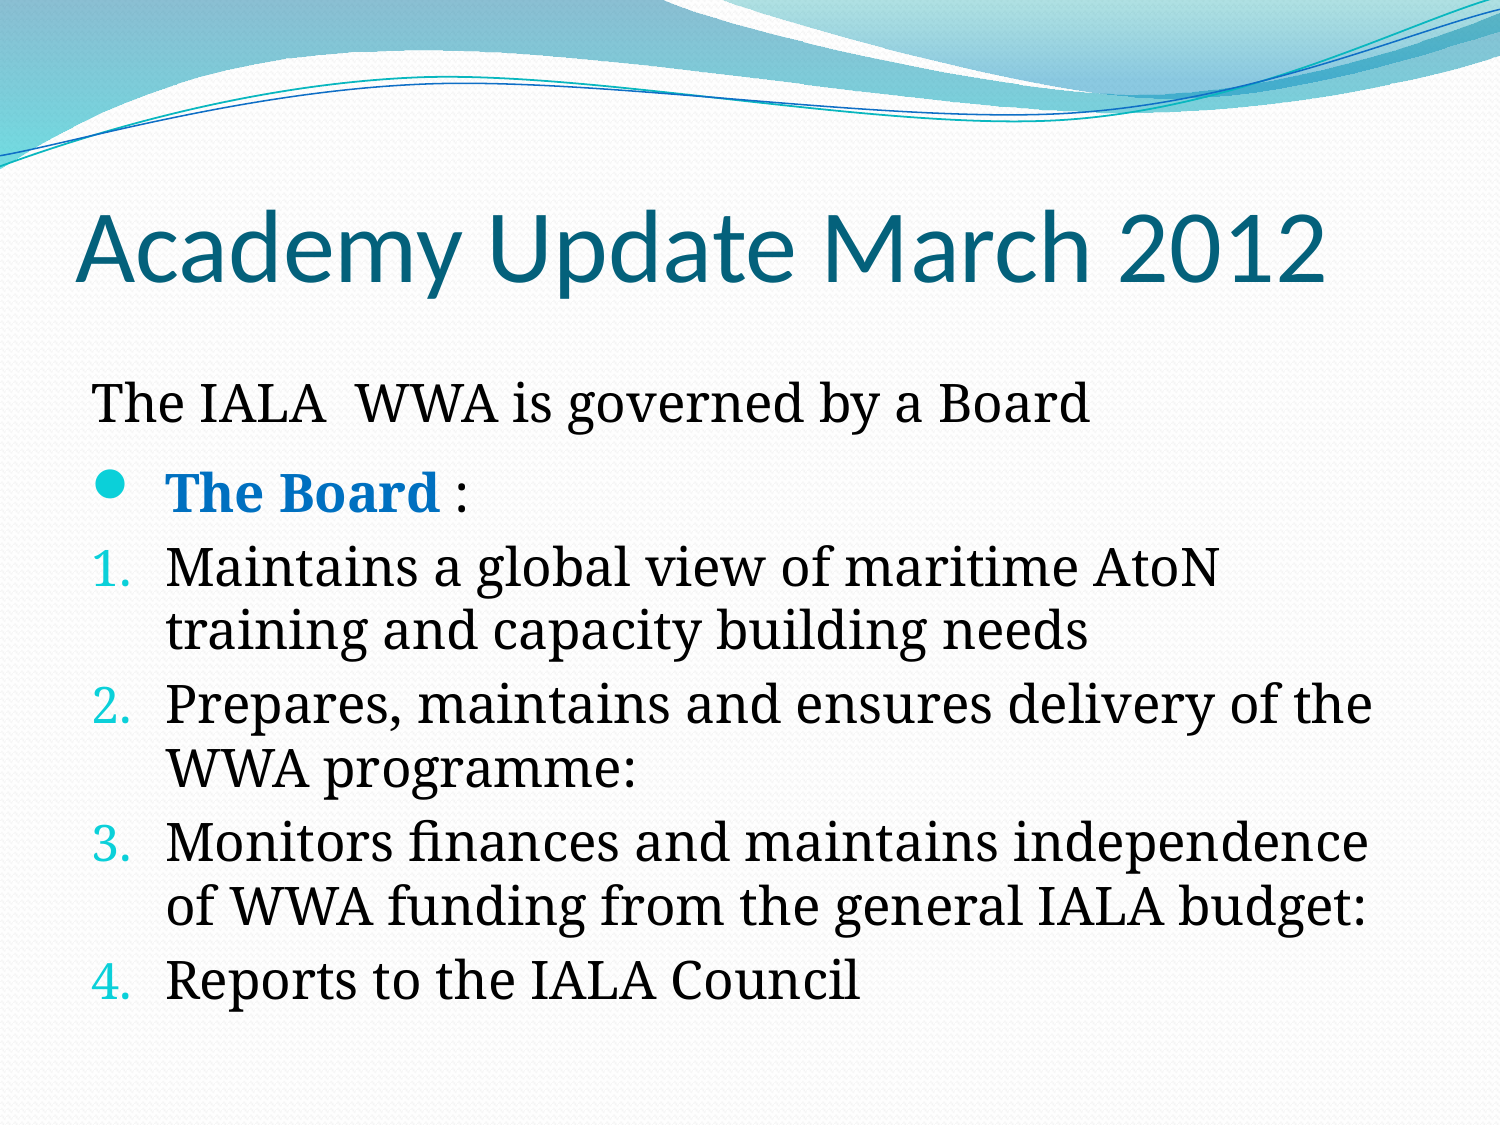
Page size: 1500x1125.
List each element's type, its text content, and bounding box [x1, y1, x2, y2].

title Academy Update March 2012 [75, 115, 1425, 303]
list The IALA WWA is governed by a Board The Board : Maintains a global view of maritime AtoN training and capacity building needs Prepares, maintains and ensures delivery of the WWA programme: Monitors finances and maintains independence of WWA funding from the general IALA budget: Reports to the IALA Council [76, 361, 1427, 1021]
